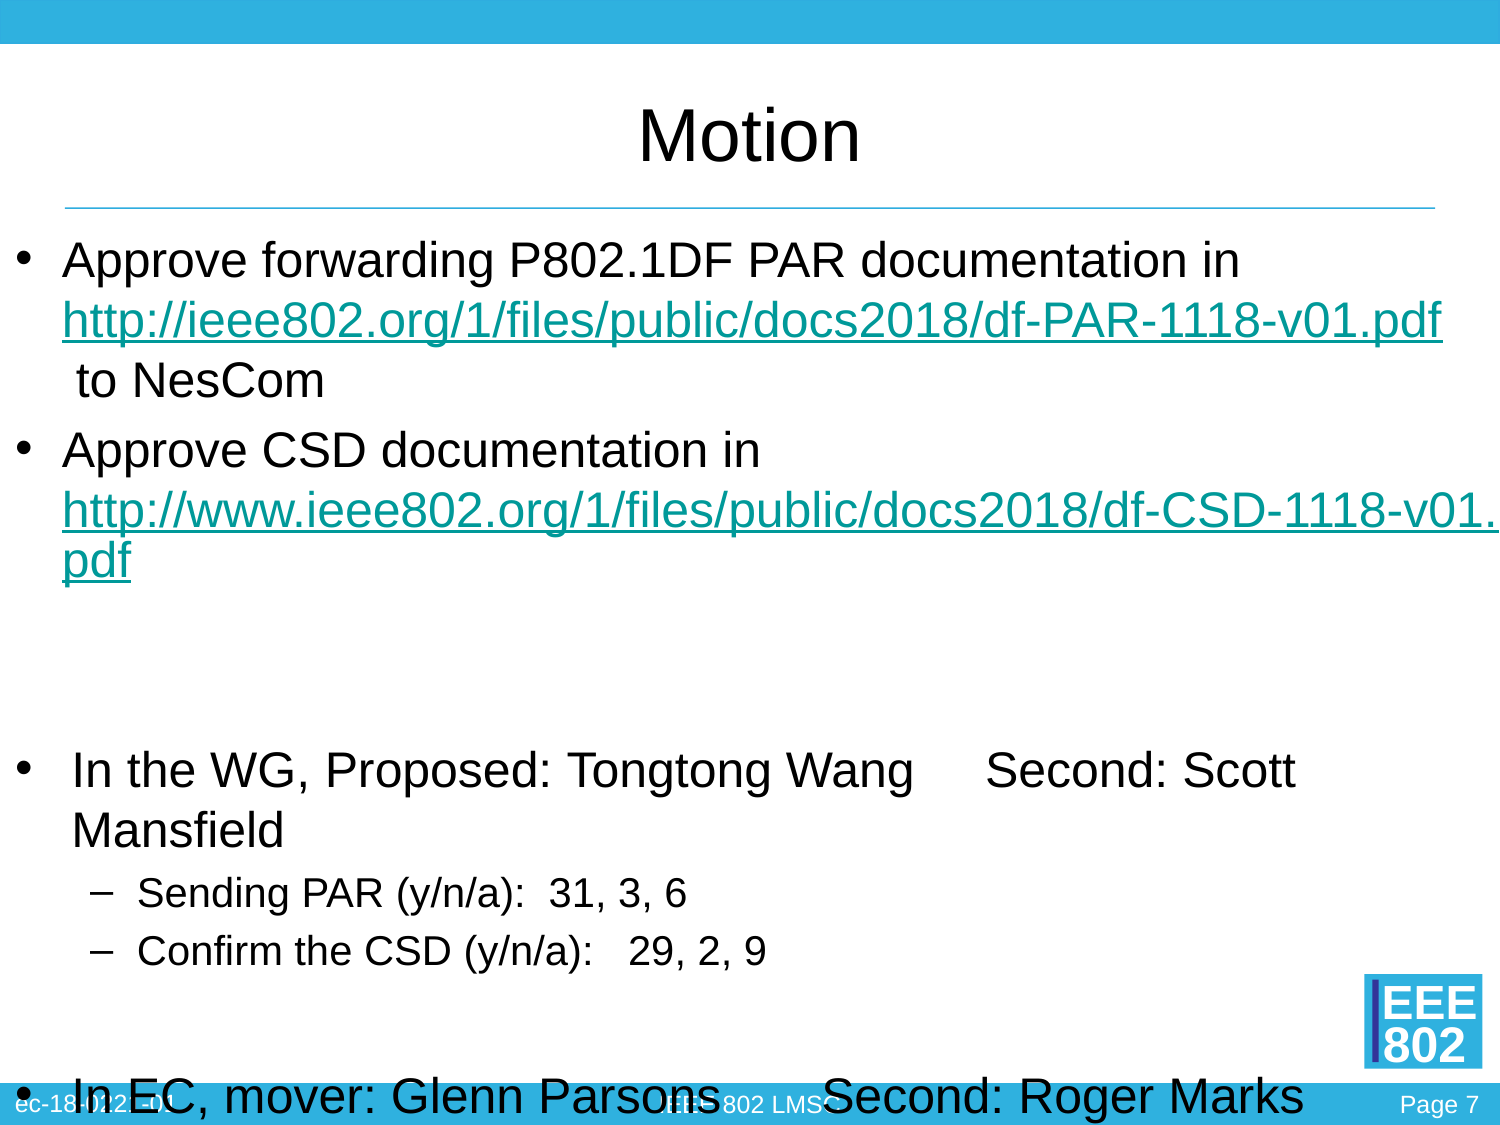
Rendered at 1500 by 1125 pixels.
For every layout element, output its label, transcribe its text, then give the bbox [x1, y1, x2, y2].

list Approve forwarding P802.1DF PAR documentation in http://ieee802.org/1/files/public/docs2018/df-PAR-1118-v01.pdf to NesCom Approve CSD documentation in http://www.ieee802.org/1/files/public/docs2018/df-CSD-1118-v01.pdf In the WG, Proposed: Tongtong Wang Second: Scott Mansfield Sending PAR (y/n/a): 31, 3, 6 Confirm the CSD (y/n/a): 29, 2, 9 In EC, mover: Glenn Parsons Second: Roger Marks (y/n/a): <y>,<n>,<a> [0, 220, 1500, 1038]
title Motion [75, 66, 1425, 197]
